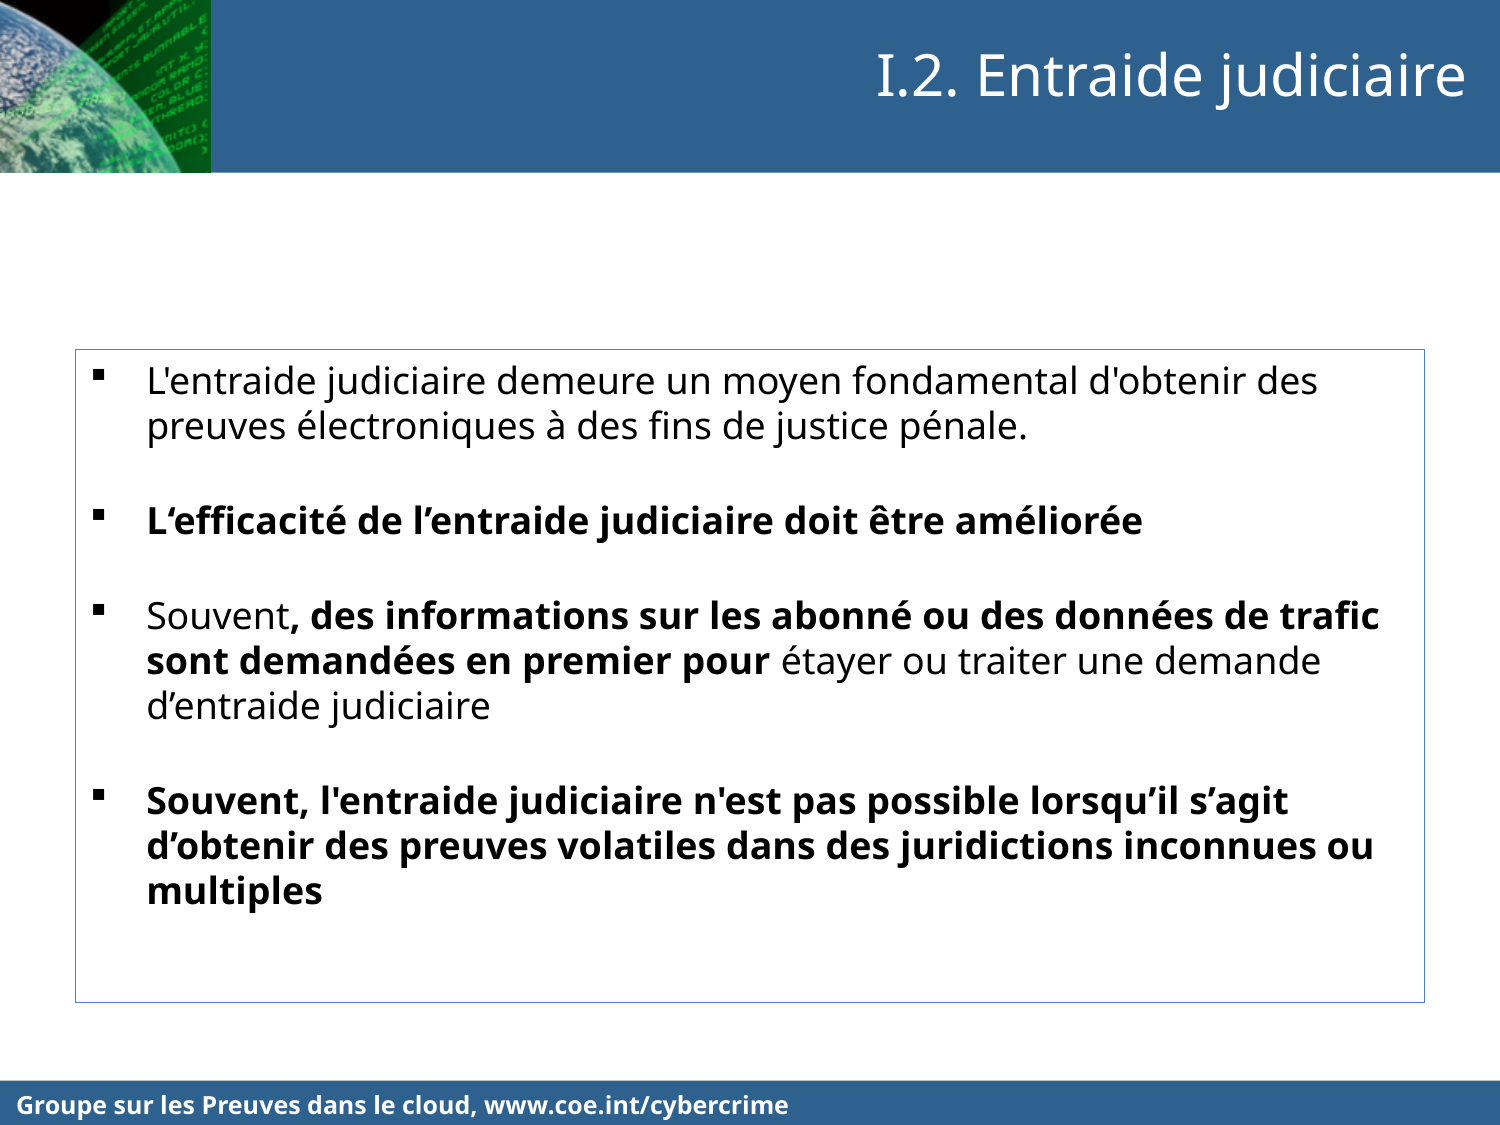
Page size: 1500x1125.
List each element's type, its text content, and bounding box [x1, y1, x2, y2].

text_box [214, 0, 1500, 175]
text_box Groupe sur les Preuves dans le cloud, www.coe.int/cybercrime -13 - - [1, 1082, 1500, 1125]
list L'entraide judiciaire demeure un moyen fondamental d'obtenir des preuves électroniques à des fins de justice pénale. L‘efficacité de l’entraide judiciaire doit être améliorée Souvent, des informations sur les abonné ou des données de trafic sont demandées en premier pour étayer ou traiter une demande d’entraide judiciaire Souvent, l'entraide judiciaire n'est pas possible lorsqu’il s’agit d’obtenir des preuves volatiles dans des juridictions inconnues ou multiples [75, 349, 1425, 1003]
text_box I.2. Entraide judiciaire [230, 31, 1483, 116]
picture [0, 0, 212, 173]
text_box [0, 1079, 1500, 1125]
